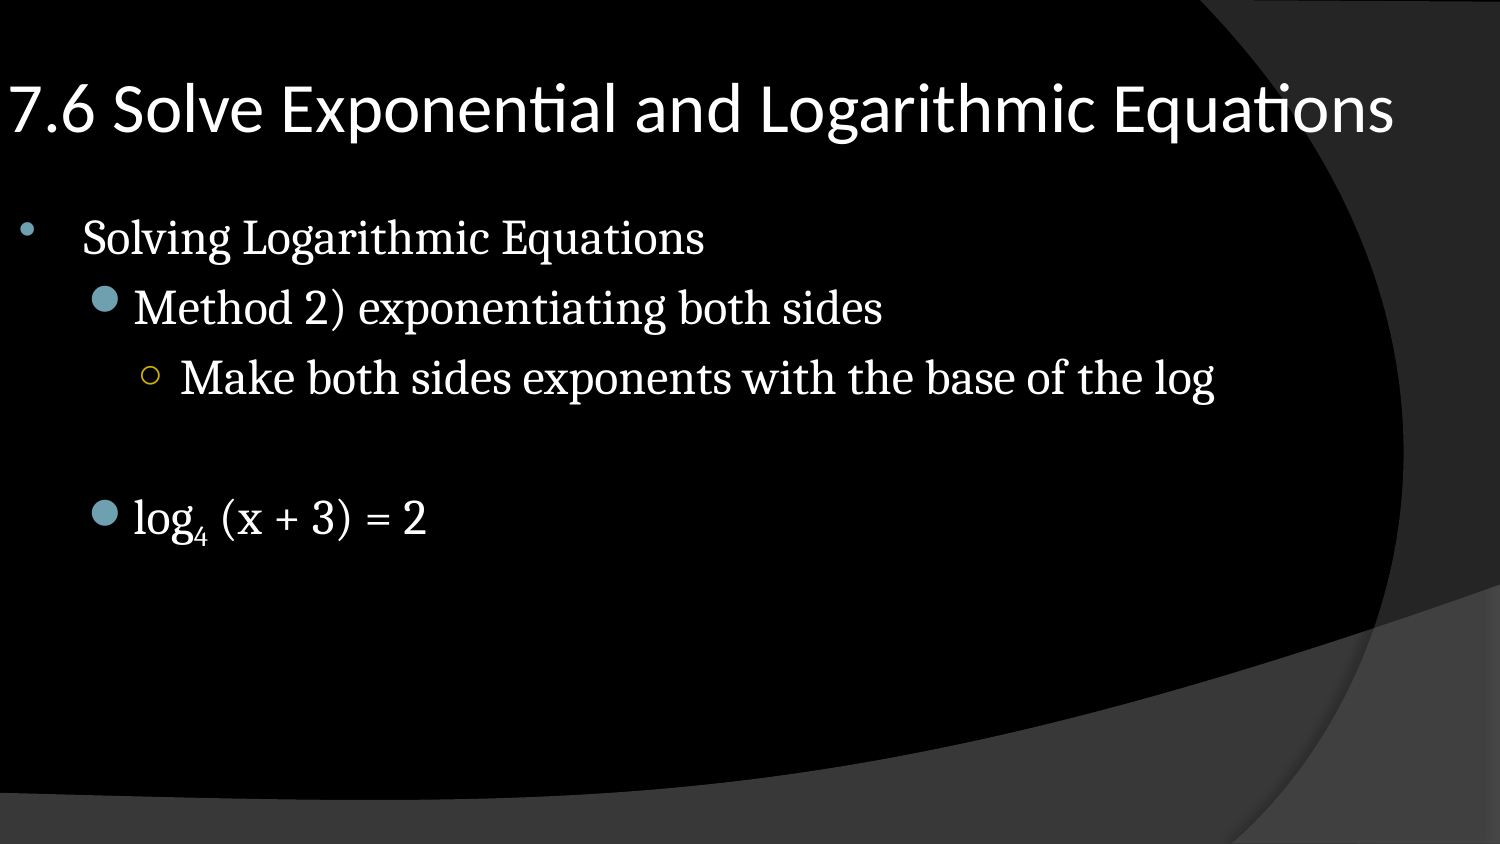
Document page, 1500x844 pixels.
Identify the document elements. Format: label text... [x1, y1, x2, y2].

list Solving Logarithmic Equations Method 2) exponentiating both sides Make both sides exponents with the base of the log log4 (x + 3) = 2 [0, 196, 1500, 754]
title 7.6 Solve Exponential and Logarithmic Equations [0, 33, 1500, 175]
